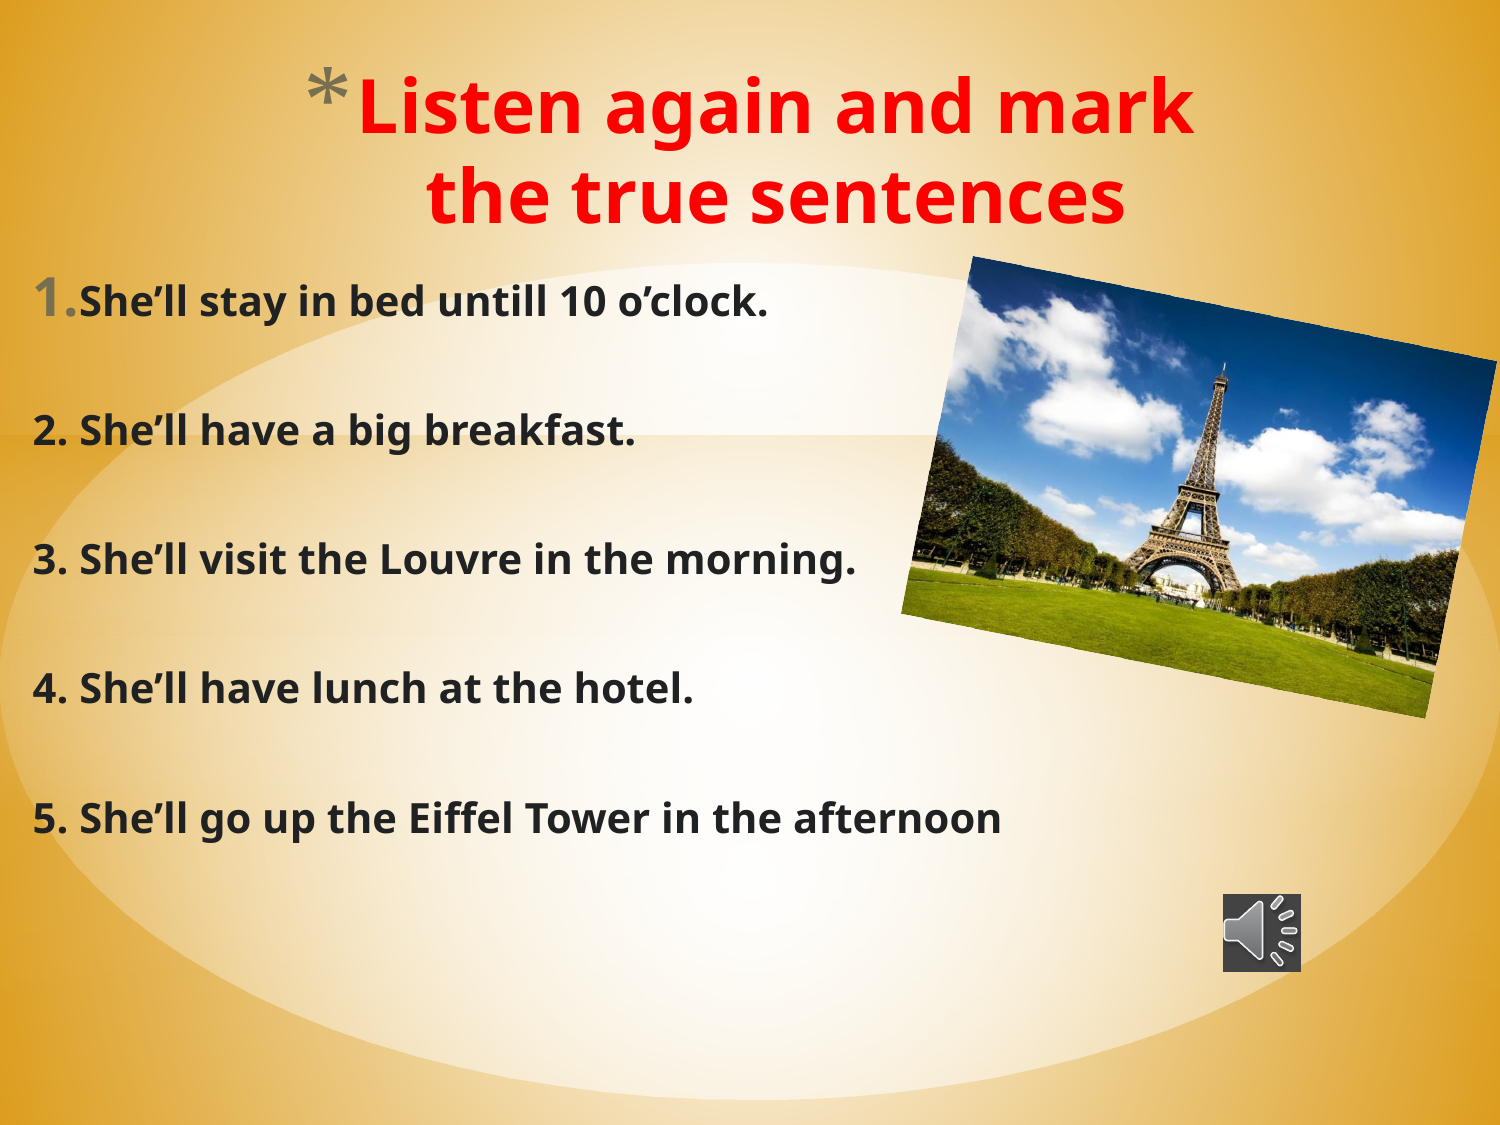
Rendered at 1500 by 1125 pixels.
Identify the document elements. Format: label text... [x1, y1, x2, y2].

picture [1222, 892, 1303, 974]
list She’ll stay in bed untill 10 o’clock. 2. She’ll have a big breakfast. 3. She’ll visit the Louvre in the morning. 4. She’ll have lunch at the hotel. 5. She’ll go up the Eiffel Tower in the afternoon [17, 266, 1312, 1059]
title Listen again and mark the true sentences [260, 54, 1240, 246]
picture [902, 256, 1497, 718]
